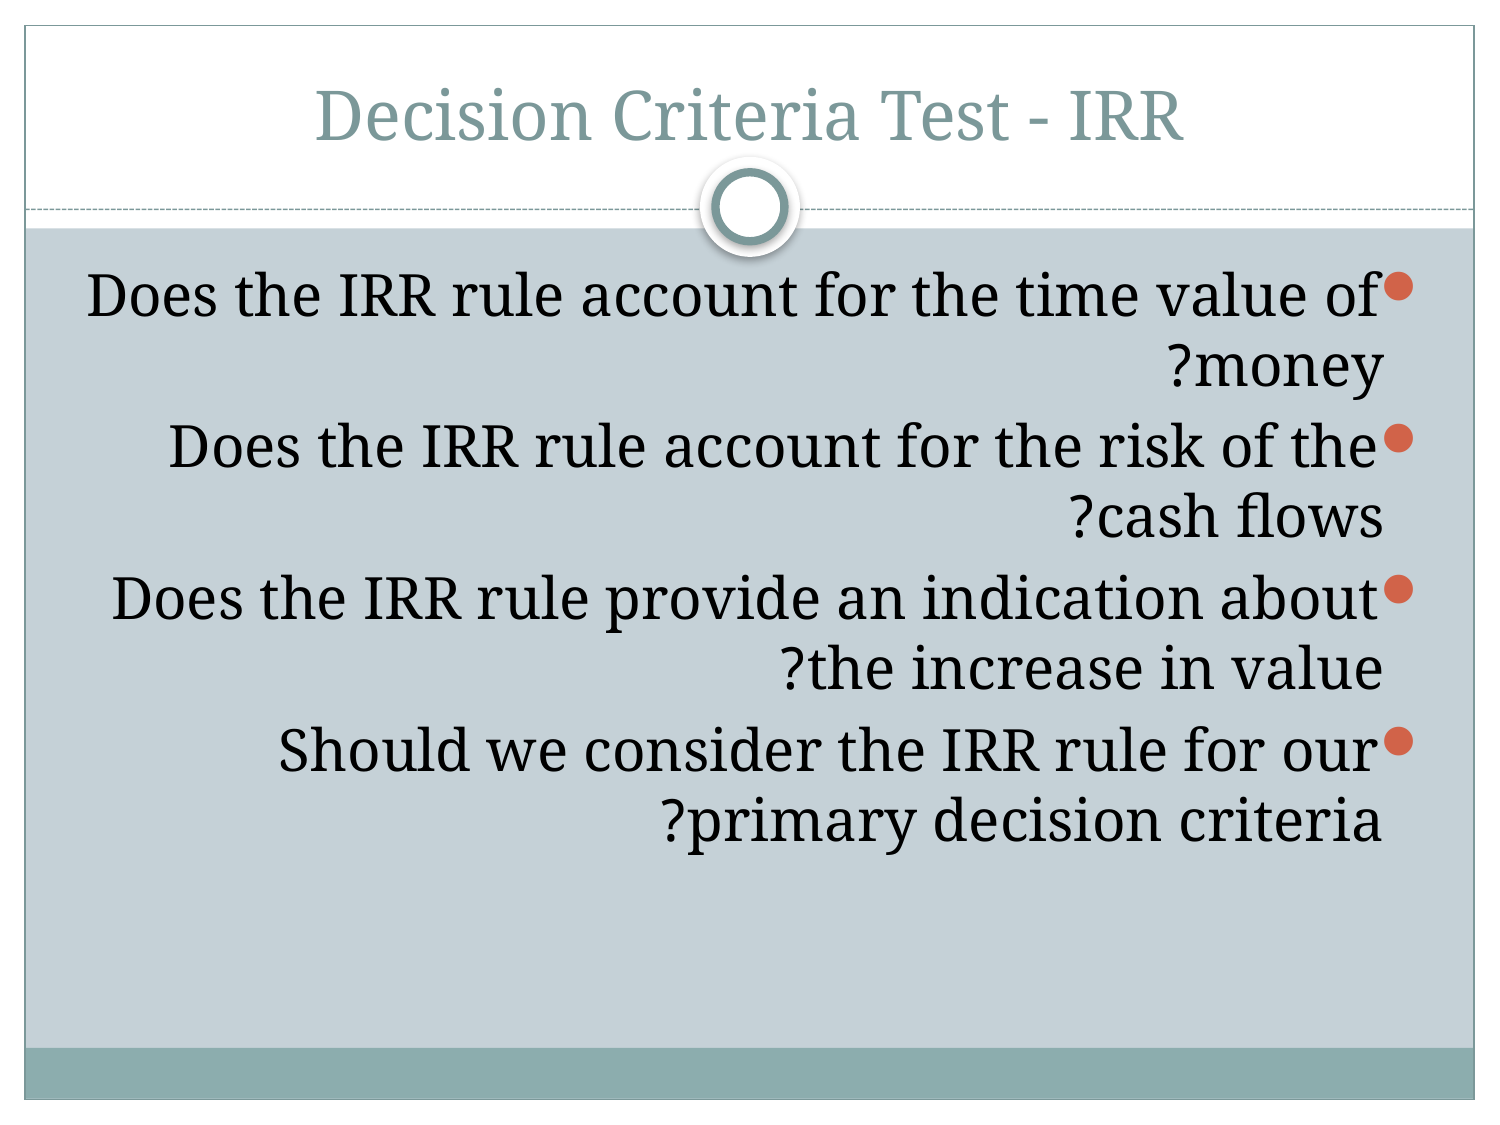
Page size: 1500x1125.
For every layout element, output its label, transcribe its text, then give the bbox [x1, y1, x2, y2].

title Decision Criteria Test - IRR [49, 37, 1450, 162]
list Does the IRR rule account for the time value of money? Does the IRR rule account for the risk of the cash flows? Does the IRR rule provide an indication about the increase in value? Should we consider the IRR rule for our primary decision criteria? [49, 250, 1445, 1001]
